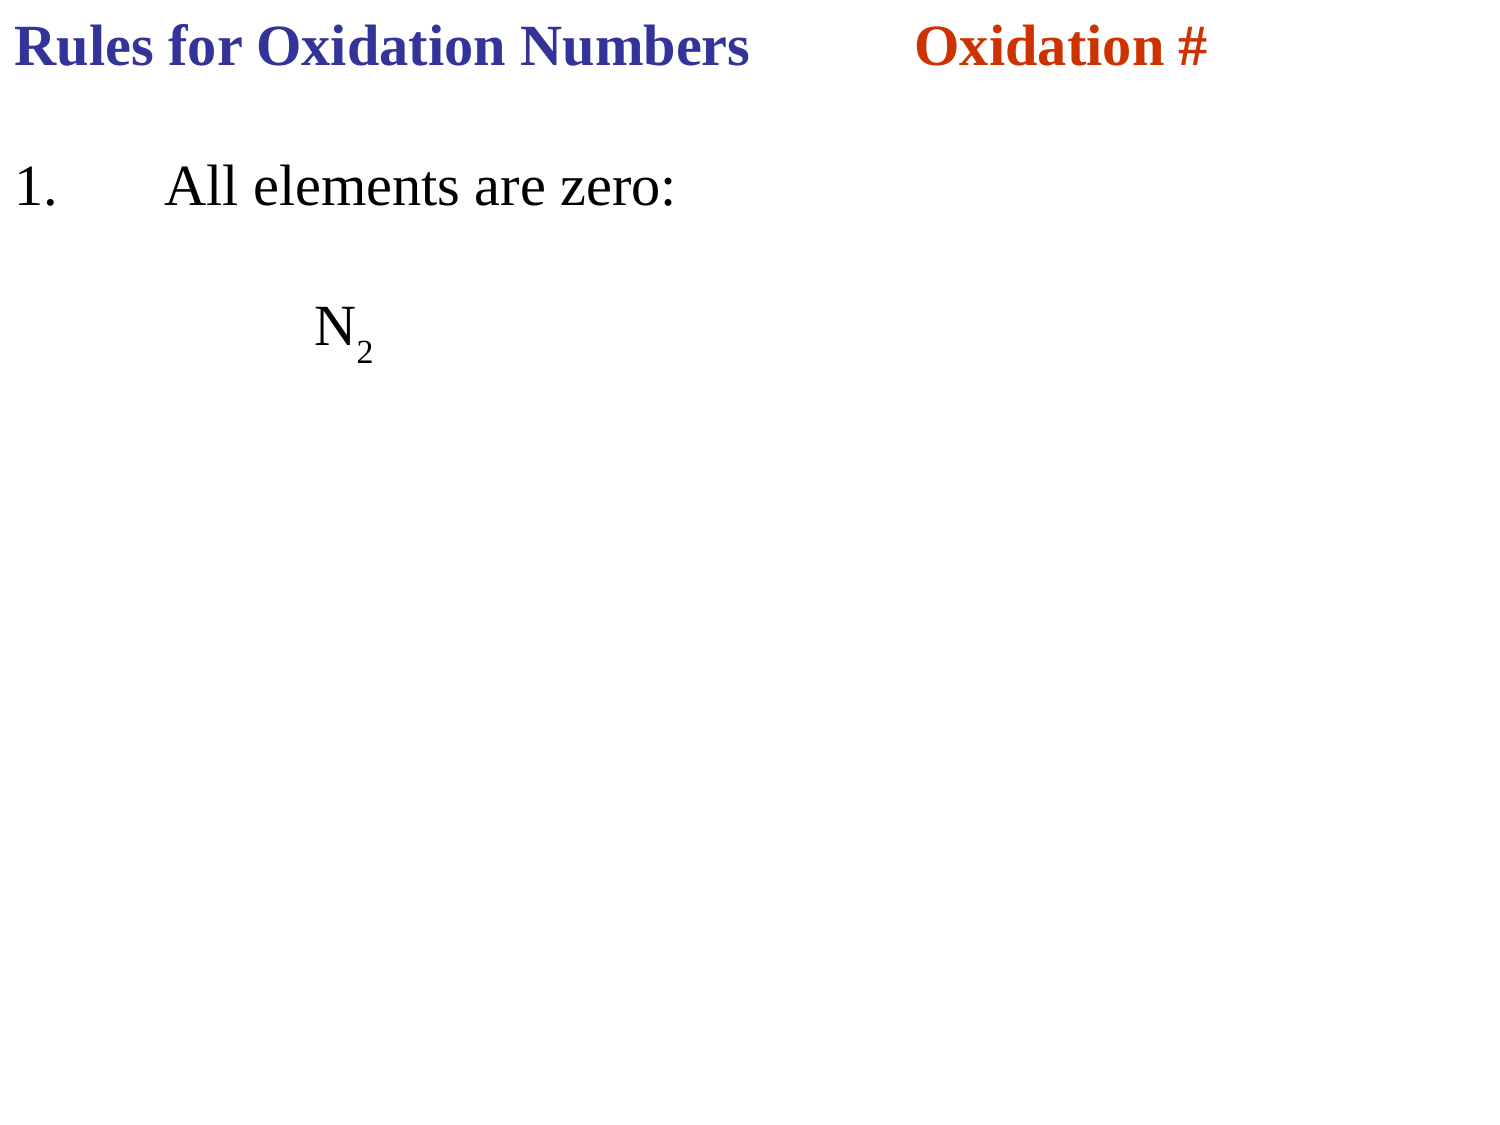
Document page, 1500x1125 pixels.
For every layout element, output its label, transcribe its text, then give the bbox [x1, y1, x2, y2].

text_box Rules for Oxidation Numbers Oxidation # 1. All elements are zero: N2 [0, 0, 1500, 518]
